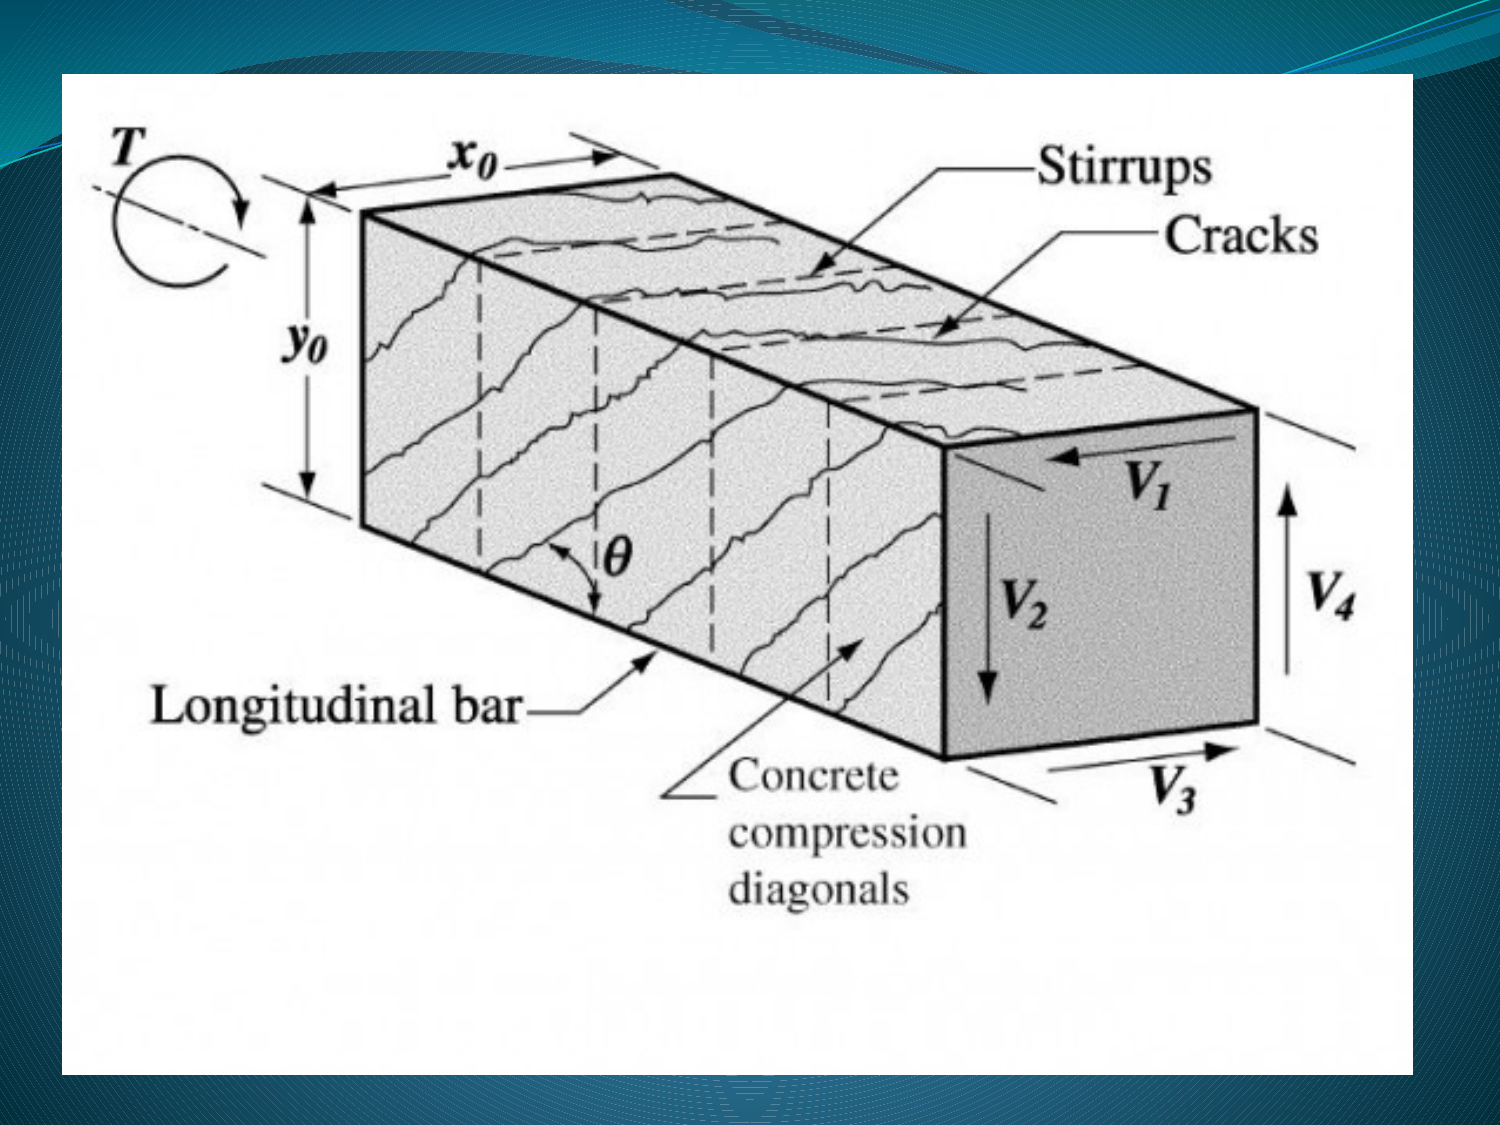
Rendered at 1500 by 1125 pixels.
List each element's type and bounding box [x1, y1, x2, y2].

picture [62, 73, 1413, 1076]
